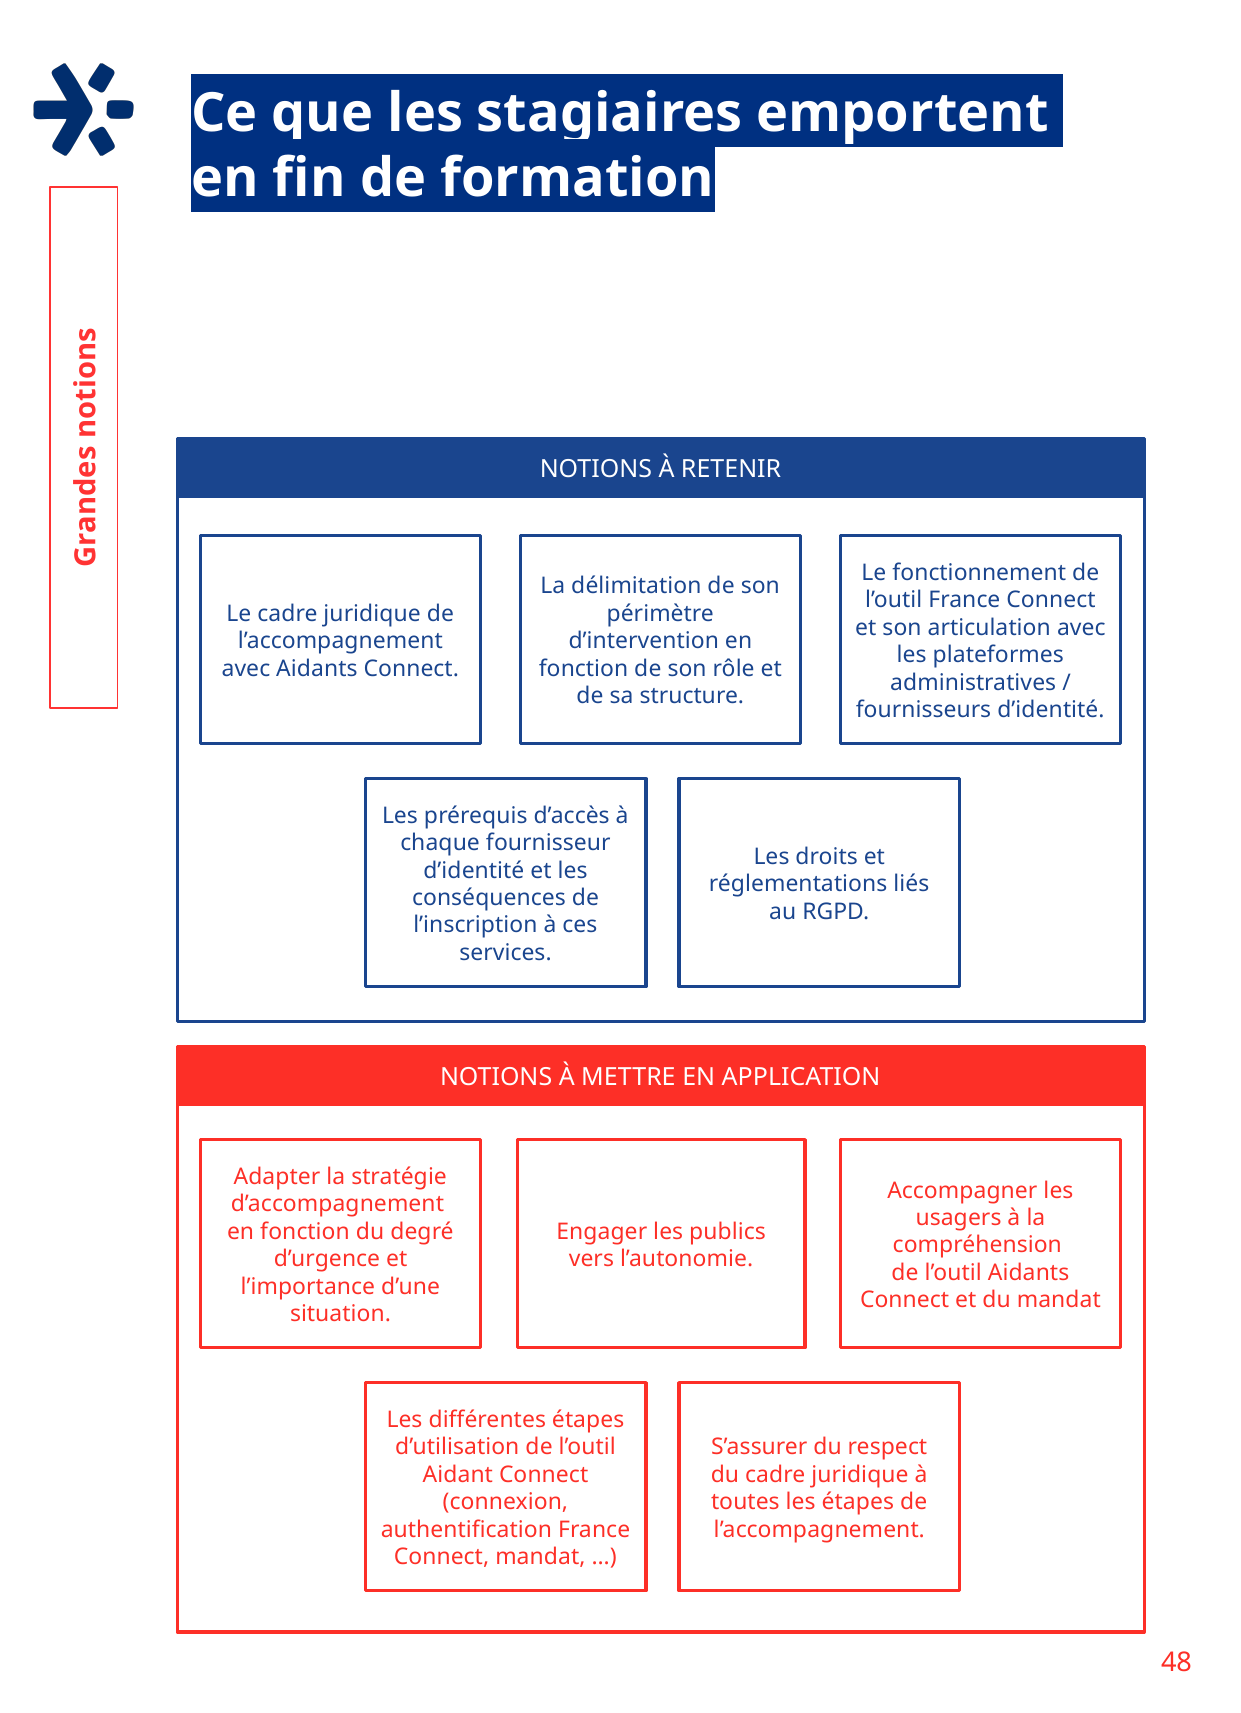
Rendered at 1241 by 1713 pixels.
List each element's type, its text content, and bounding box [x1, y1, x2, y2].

text_box NOTIONS À METTRE EN APPLICATION [177, 1046, 1145, 1105]
text_box Le cadre juridique de l’accompagnement avec Aidants Connect. [200, 535, 481, 744]
text_box Adapter la stratégie d’accompagnement en fonction du degré d’urgence et l’importance d’une situation. [200, 1139, 481, 1348]
text_box Engager les publics vers l’autonomie. [517, 1139, 805, 1348]
text_box Grandes notions [49, 187, 118, 709]
text_box Le fonctionnement de l’outil France Connect et son articulation avec les plateformes administratives / fournisseurs d’identité. [840, 535, 1121, 744]
text_box NOTIONS À RETENIR [177, 438, 1145, 497]
slide_number ‹#› [1136, 1621, 1211, 1705]
text_box [177, 1105, 1145, 1632]
picture [32, 61, 135, 157]
text_box [177, 497, 1145, 1022]
text_box S’assurer du respect du cadre juridique à toutes les étapes de l’accompagnement. [679, 1382, 960, 1591]
text_box Les droits et réglementations liés au RGPD. [679, 778, 960, 987]
text_box Accompagner les usagers à la compréhension de l’outil Aidants Connect et du mandat [840, 1139, 1121, 1348]
text_box Ce que les stagiaires emportent en fin de formation [185, 71, 1241, 213]
text_box Les différentes étapes d’utilisation de l’outil Aidant Connect (connexion, authentification France Connect, mandat, …) [365, 1382, 646, 1591]
text_box Les prérequis d’accès à chaque fournisseur d’identité et les conséquences de l’inscription à ces services. [365, 778, 646, 987]
text_box La délimitation de son périmètre d’intervention en fonction de son rôle et de sa structure. [520, 535, 801, 744]
